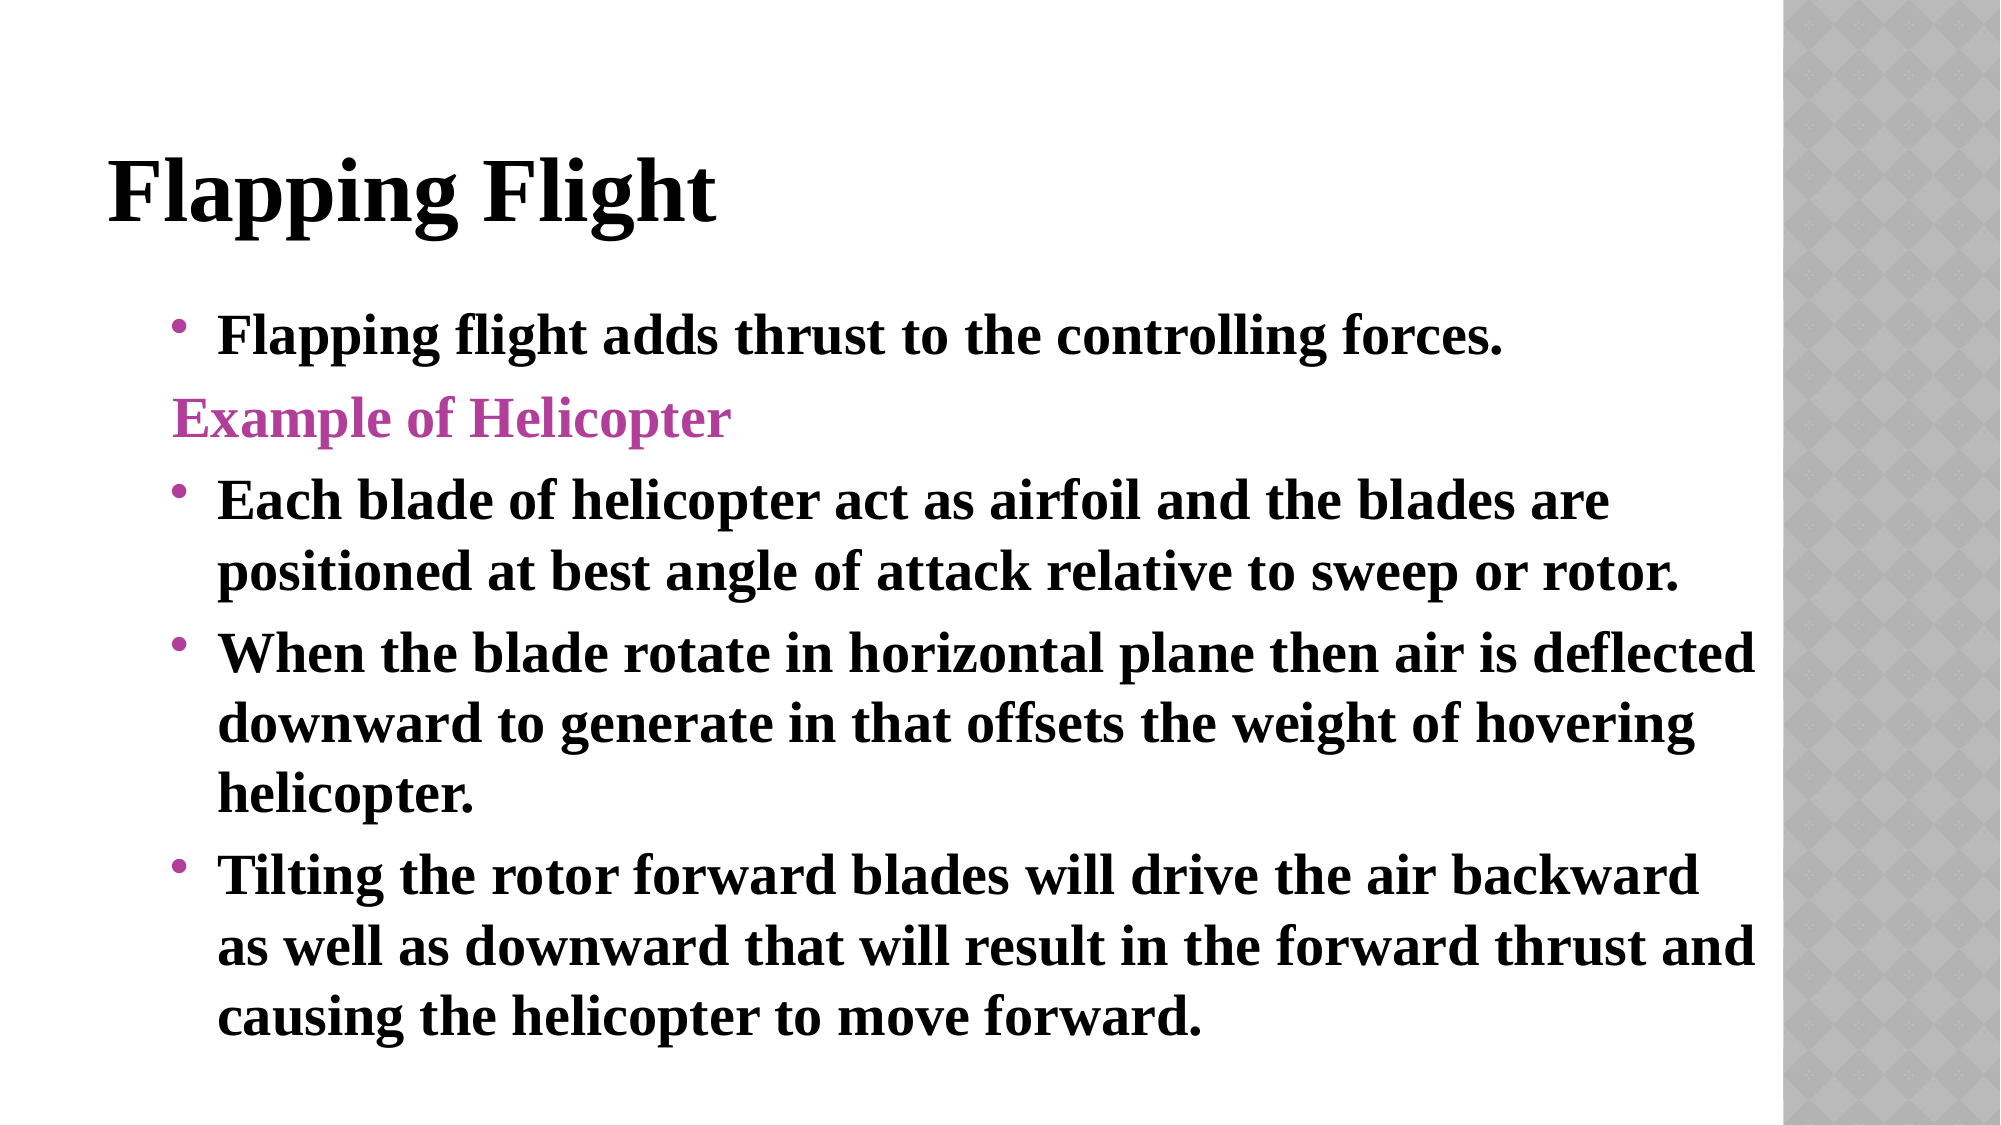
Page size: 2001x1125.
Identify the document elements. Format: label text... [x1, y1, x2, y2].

list Flapping flight adds thrust to the controlling forces. Example of Helicopter Each blade of helicopter act as airfoil and the blades are positioned at best angle of attack relative to sweep or rotor. When the blade rotate in horizontal plane then air is deflected downward to generate in that offsets the weight of hovering helicopter. Tilting the rotor forward blades will drive the air backward as well as downward that will result in the forward thrust and causing the helicopter to move forward. [157, 289, 1783, 1035]
title Flapping flight [99, 52, 1684, 240]
